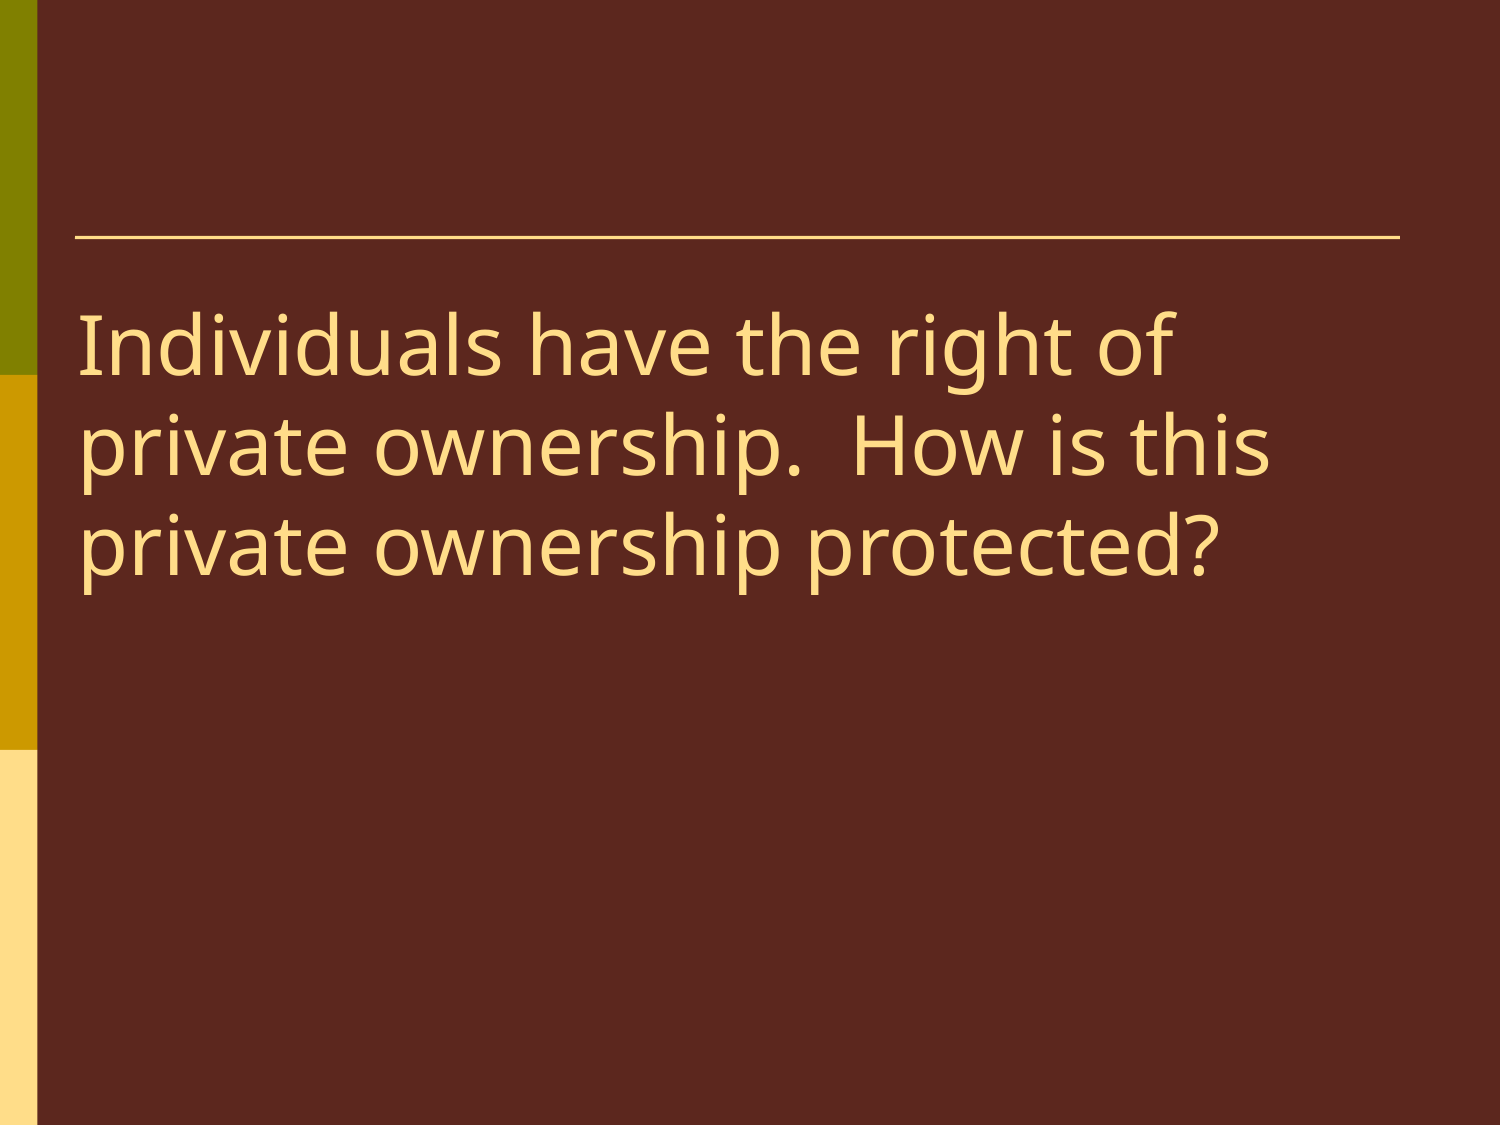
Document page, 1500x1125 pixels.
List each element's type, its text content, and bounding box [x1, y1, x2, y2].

title Individuals have the right of private ownership. How is this private ownership protected? [62, 412, 1413, 600]
